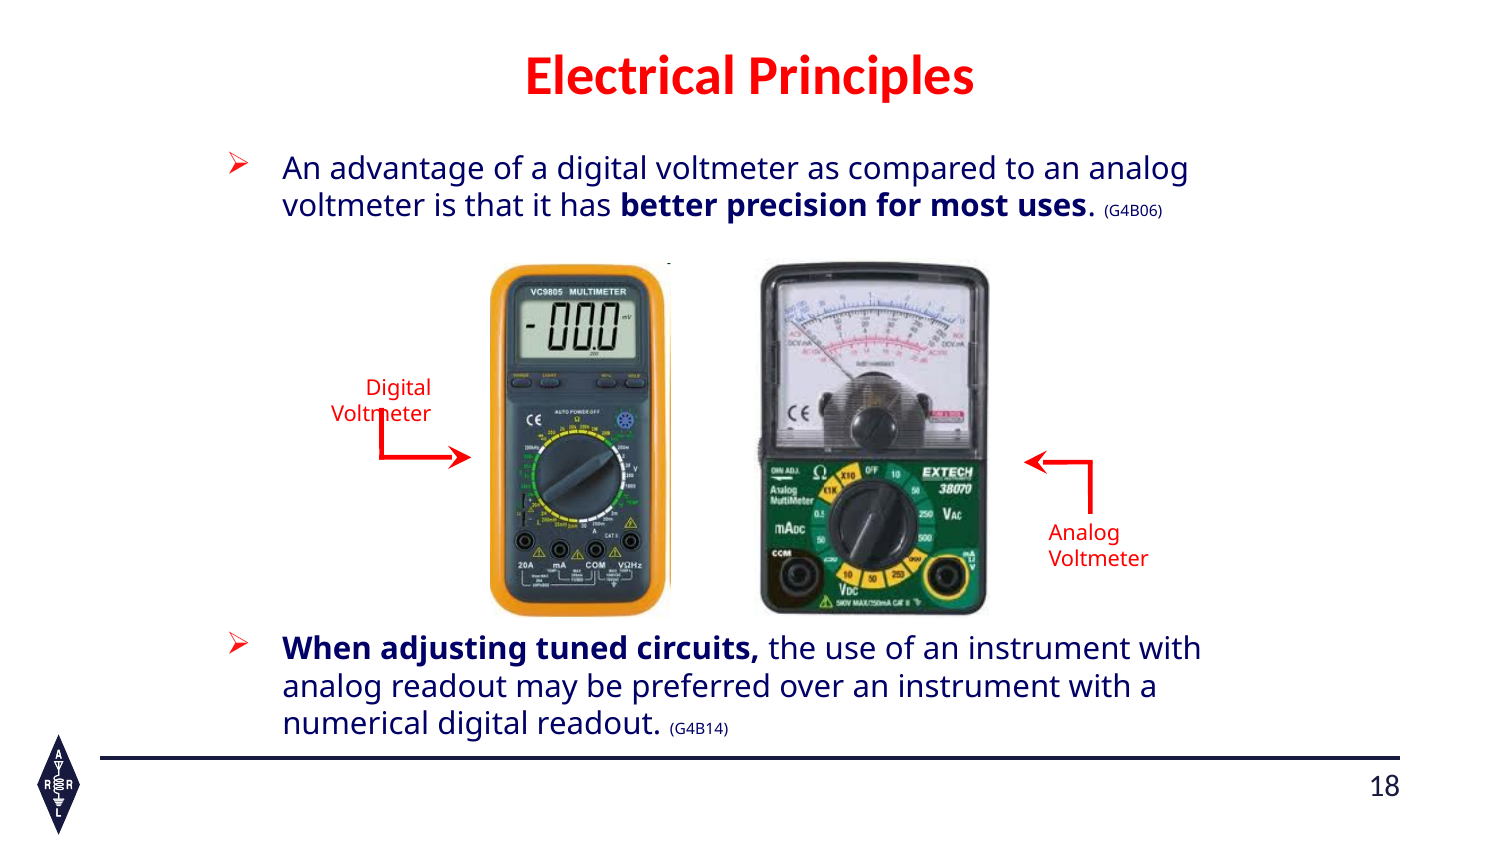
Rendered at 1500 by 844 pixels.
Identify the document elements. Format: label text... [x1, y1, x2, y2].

text_box [1023, 451, 1045, 473]
picture [37, 734, 80, 835]
text_box Digital Voltmeter [253, 367, 443, 432]
text_box Analog Voltmeter [1037, 512, 1227, 577]
picture [754, 258, 990, 618]
title Electrical Principles [218, 32, 1282, 139]
slide_number 18 [1302, 761, 1400, 807]
text_box [450, 446, 472, 468]
picture [490, 263, 671, 618]
text_box An advantage of a digital voltmeter as compared to an analog voltmeter is that it has better precision for most uses. (G4B06) When adjusting tuned circuits, the use of an instrument with analog readout may be preferred over an instrument with a numerical digital readout. (G4B14) [211, 140, 1275, 752]
